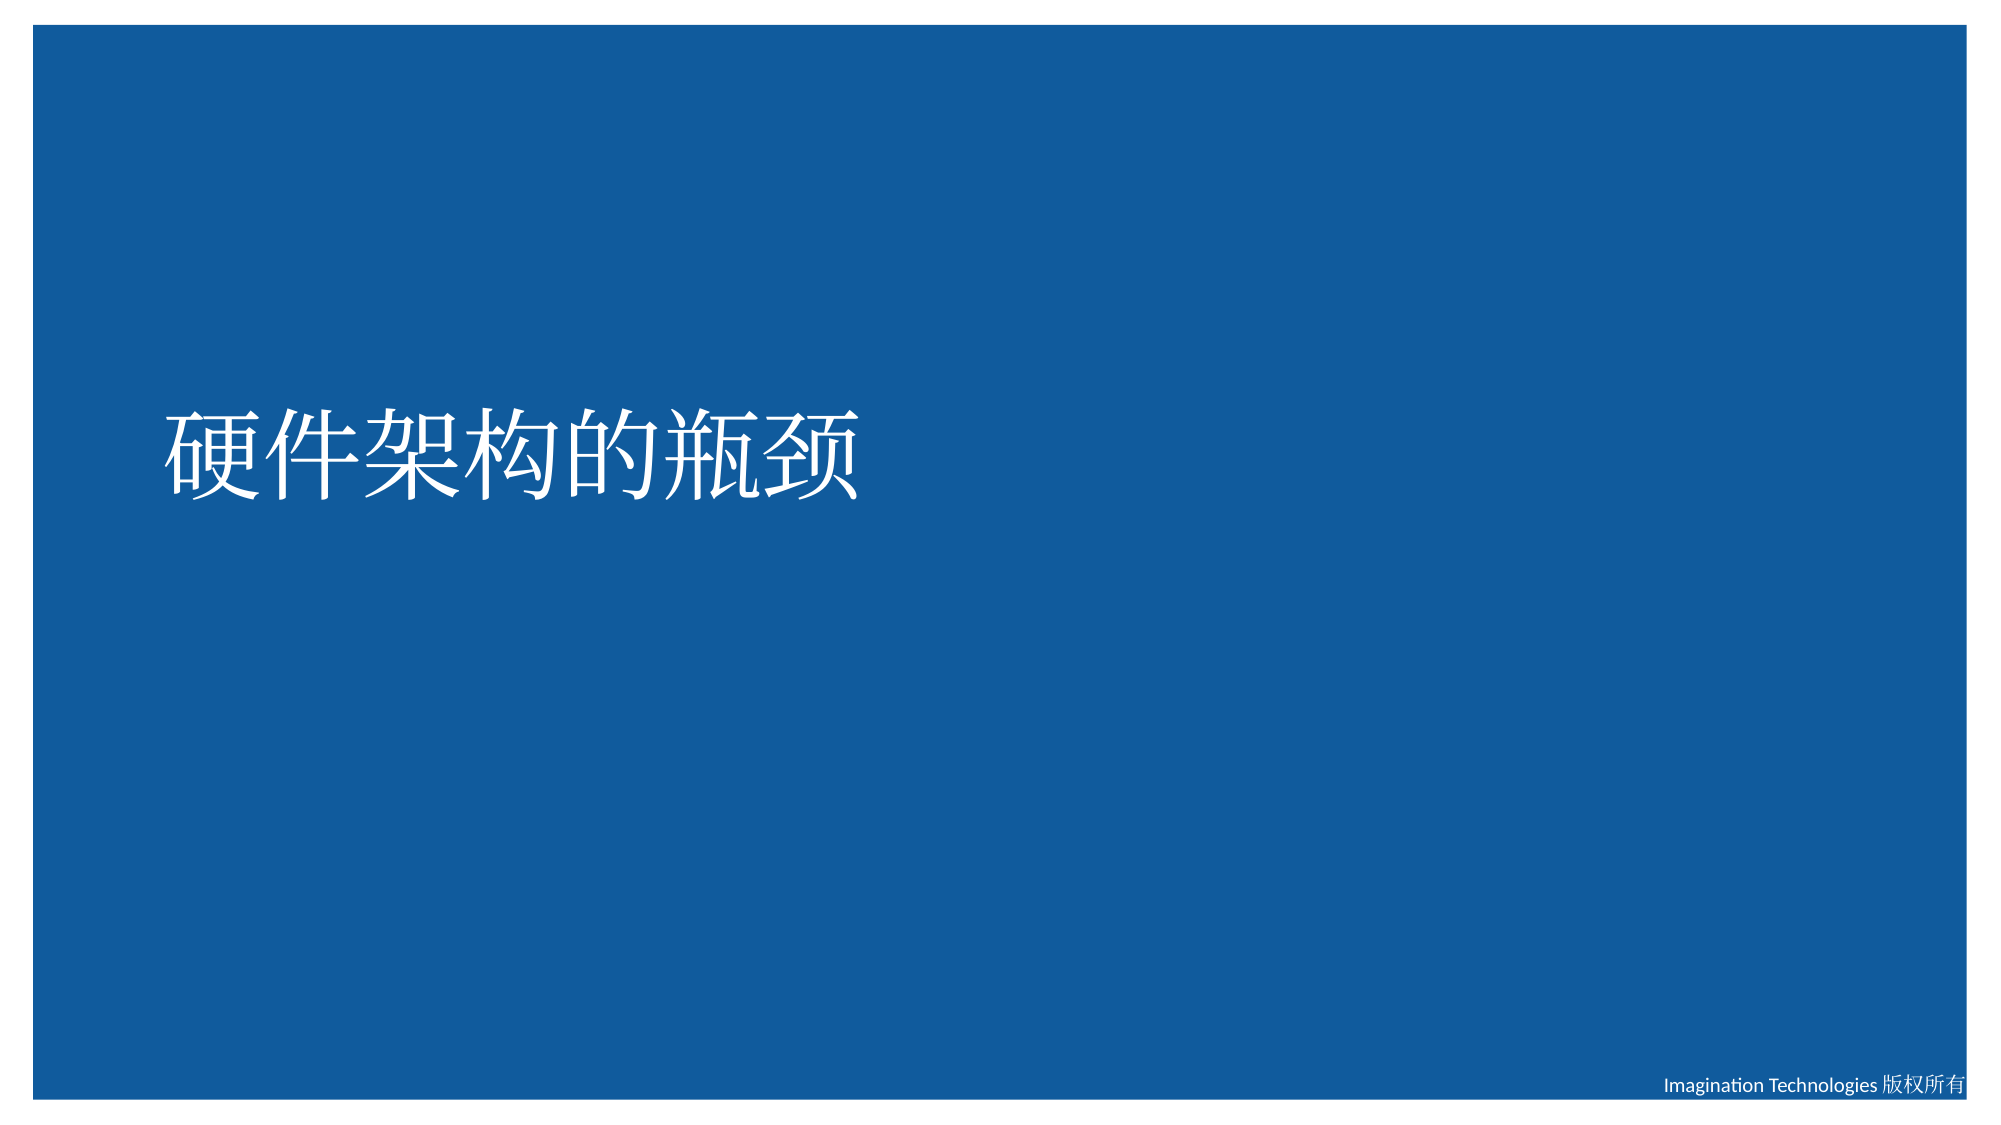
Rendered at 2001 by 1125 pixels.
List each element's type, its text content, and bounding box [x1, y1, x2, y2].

title 硬件架构的瓶颈 [146, 317, 1870, 597]
text_box Imagination Technologies版权所有 [31, 1064, 1981, 1105]
